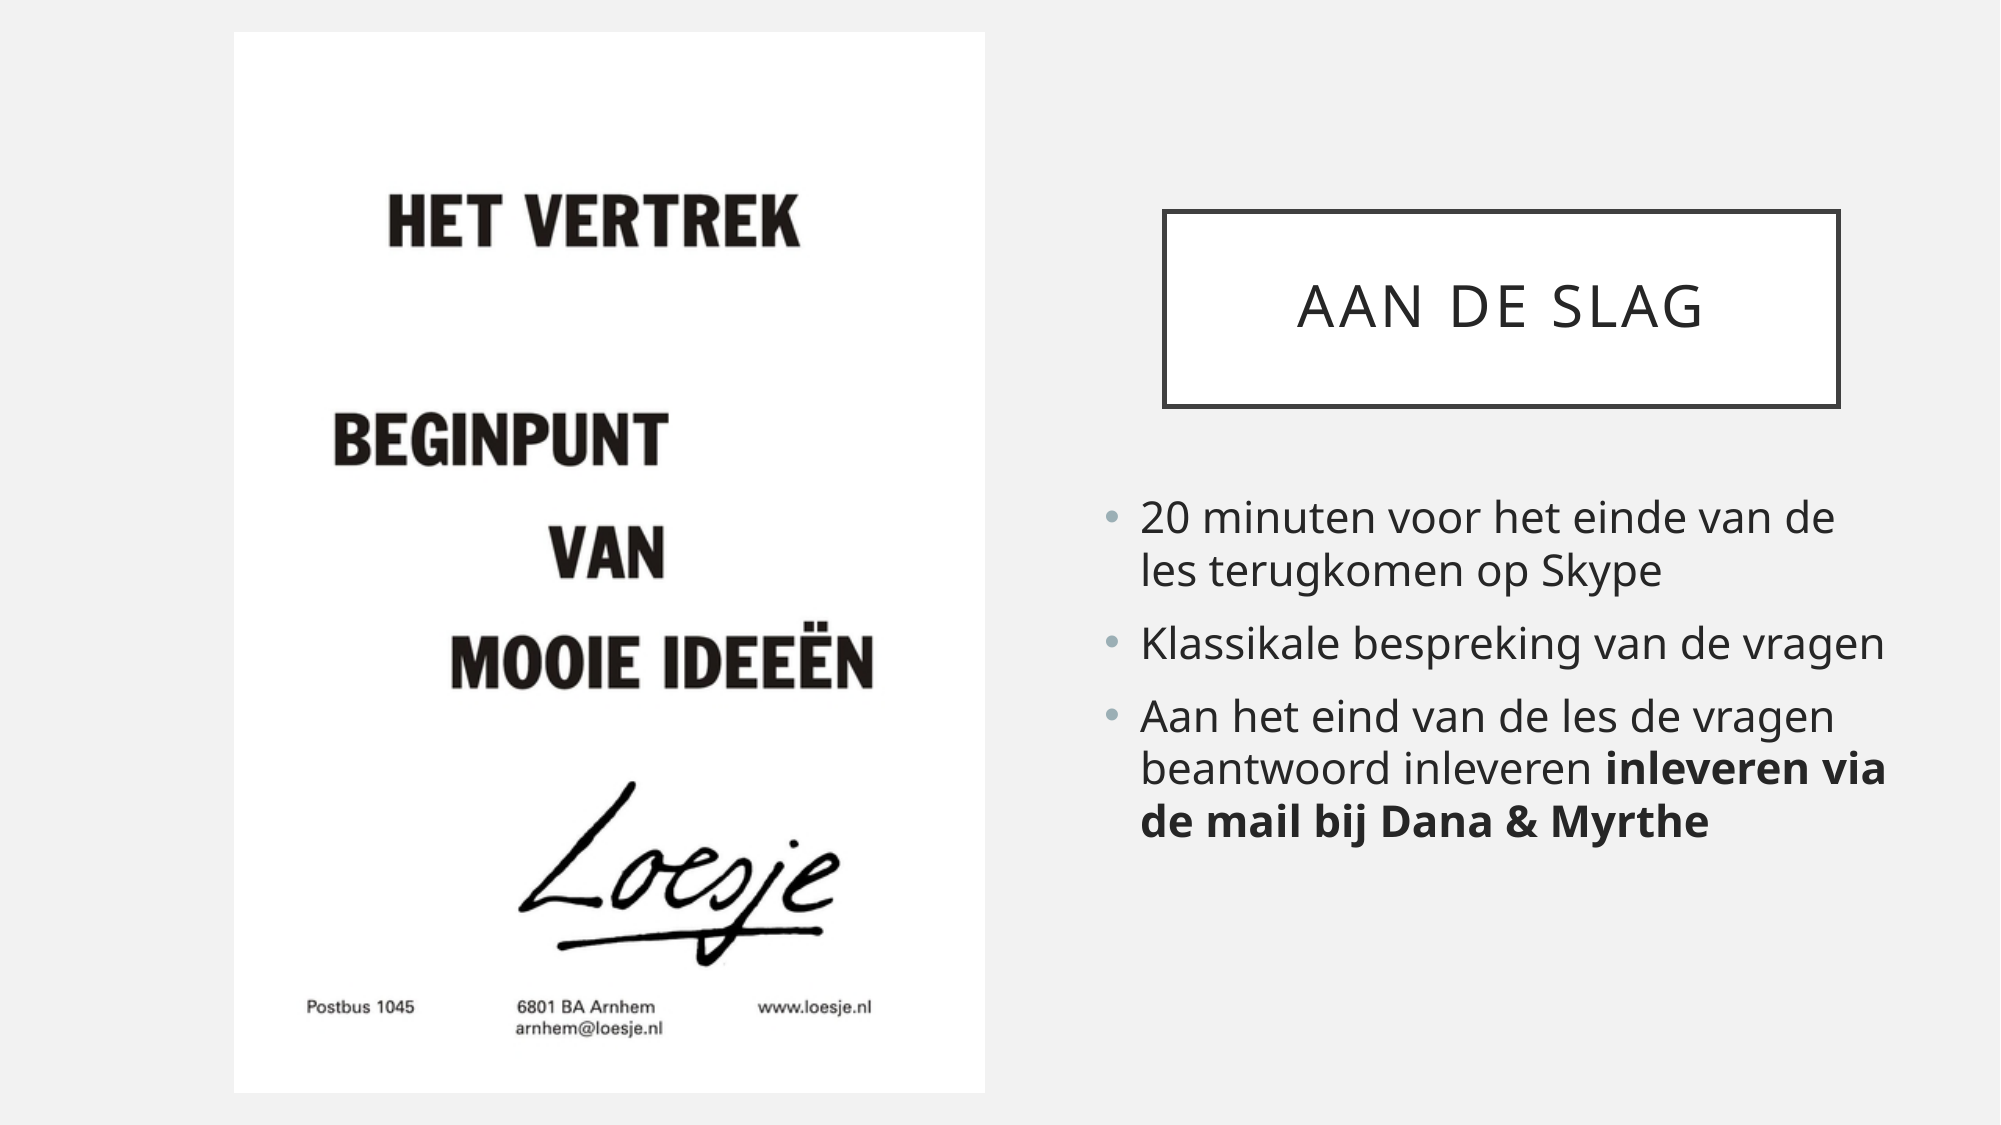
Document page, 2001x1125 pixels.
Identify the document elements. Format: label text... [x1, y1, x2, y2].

picture [234, 32, 985, 1093]
list 20 minuten voor het einde van de les terugkomen op Skype Klassikale bespreking van de vragen Aan het eind van de les de vragen beantwoord inleveren inleveren via de mail bij Dana & Myrthe [1089, 482, 1914, 899]
title Aan de slag [1162, 209, 1841, 409]
